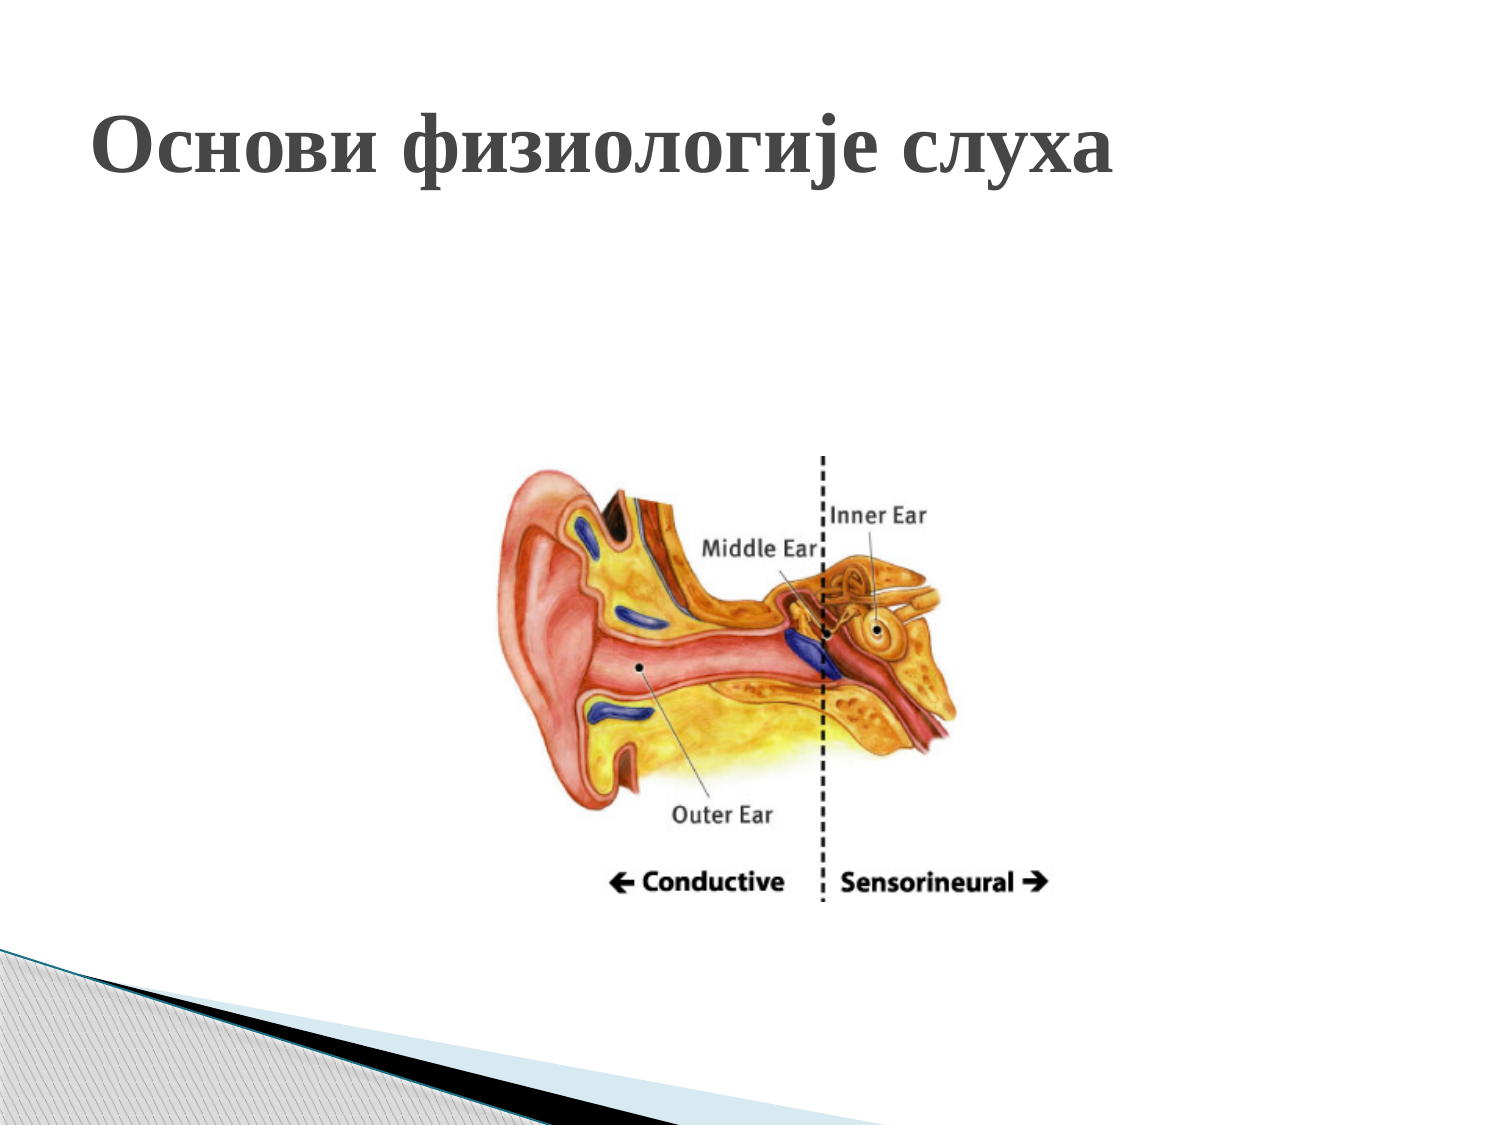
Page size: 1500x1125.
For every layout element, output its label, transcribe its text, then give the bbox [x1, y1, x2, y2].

title Основи физиологије слуха [75, 45, 1425, 233]
picture [478, 455, 1065, 902]
